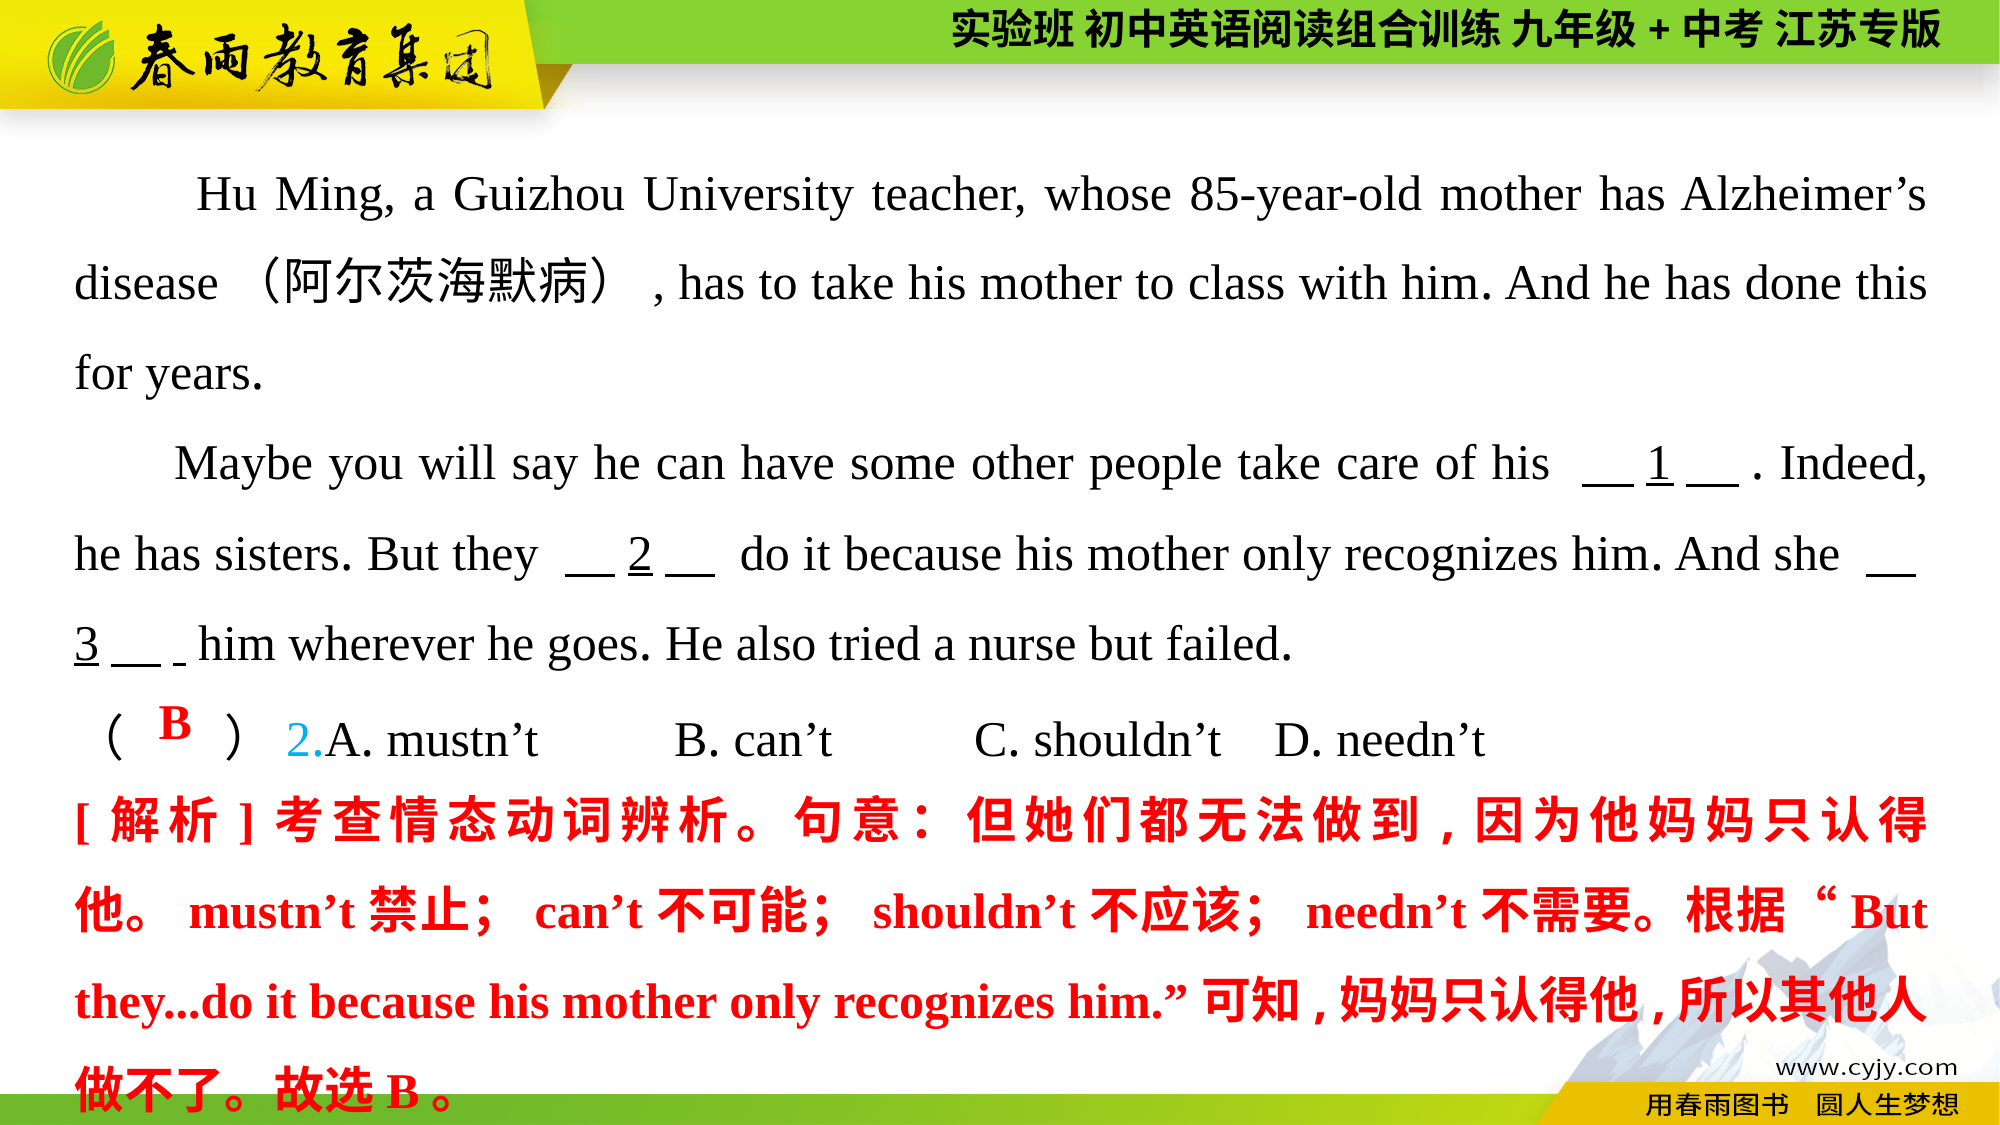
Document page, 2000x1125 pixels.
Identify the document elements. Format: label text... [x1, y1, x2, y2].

text_box [解析]考查情态动词辨析。句意：但她们都无法做到,因为他妈妈只认得他。mustn’t禁止；can’t不可能；shouldn’t不应该；needn’t不需要。根据“But they...do it because his mother only recognizes him.”可知,妈妈只认得他,所以其他人做不了。故选B。 [59, 751, 1944, 1125]
picture [0, 0, 2000, 1125]
text_box B [143, 681, 207, 751]
text_box （ ）2.A. mustn’t B. can’t C. shouldn’t D. needn’t [59, 668, 1944, 751]
list Hu Ming, a Guizhou University teacher, whose 85-year-old mother has Alzheimer’s disease（阿尔茨海默病）, has to take his mother to class with him. And he has done this for years. Maybe you will say he can have some other people take care of his 1 . Indeed, he has sisters. But they 2 do it because his mother only recognizes him. And she 3 . him wherever he goes. He also tried a nurse but failed. [59, 122, 1944, 668]
